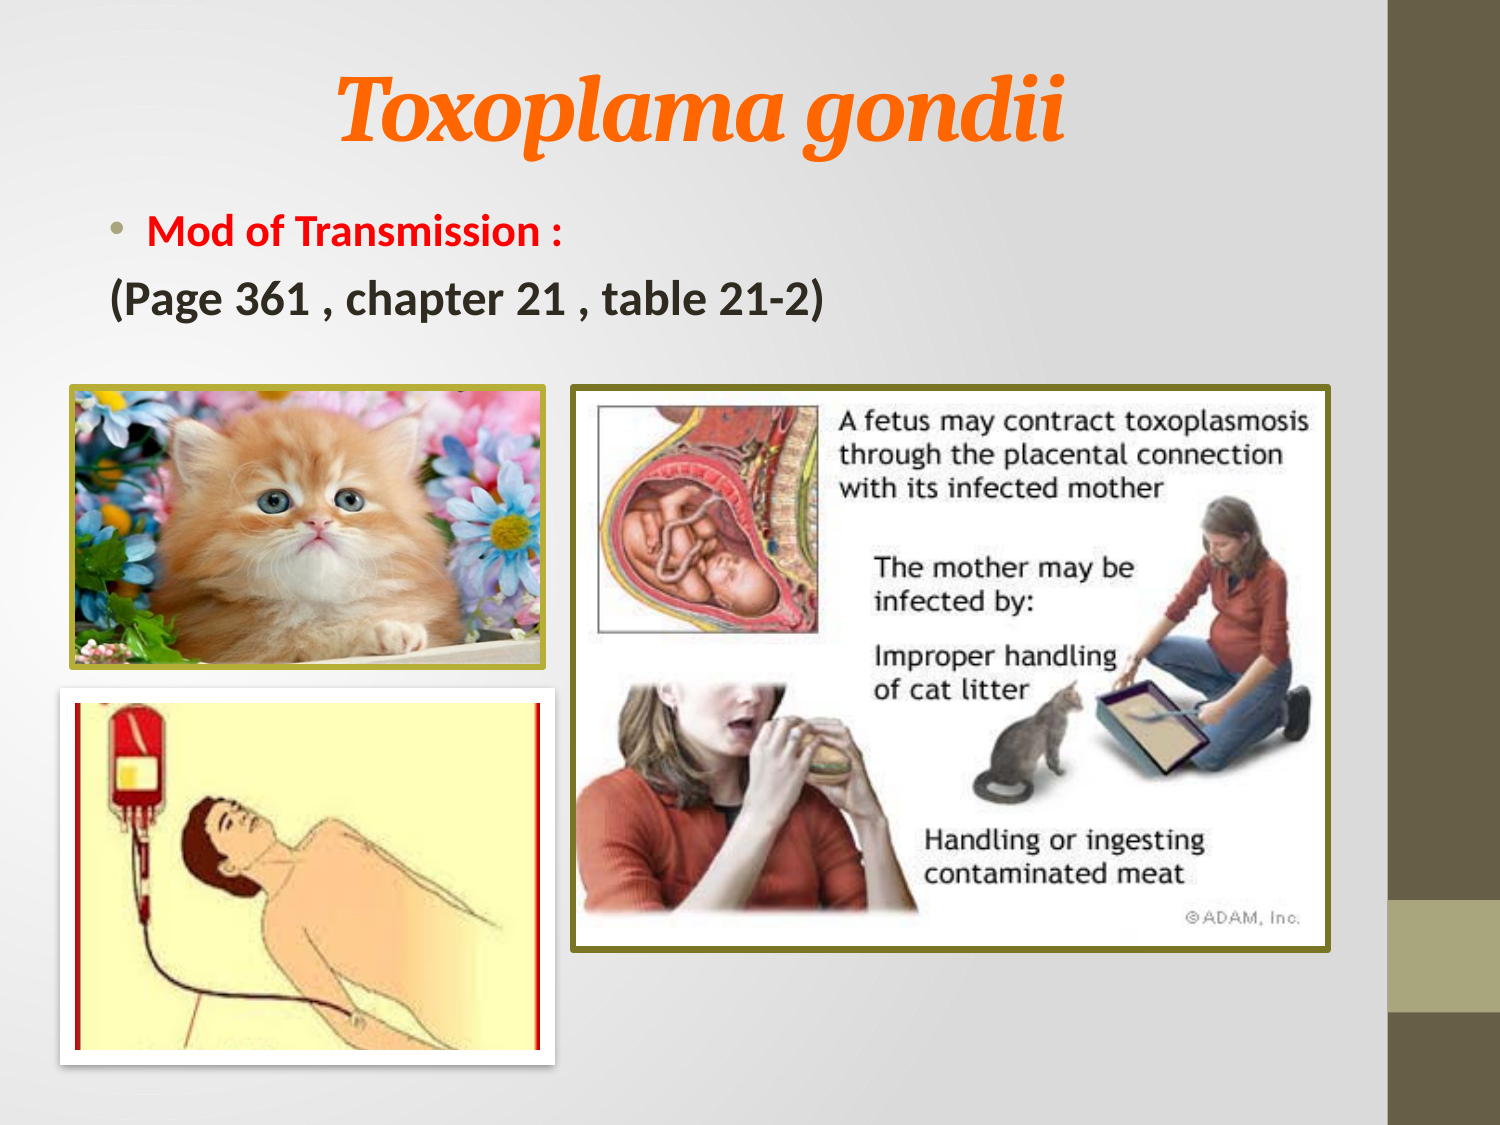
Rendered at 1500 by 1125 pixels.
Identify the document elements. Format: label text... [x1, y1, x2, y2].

list Mod of Transmission : (Page 361 , chapter 21 , table 21-2) [75, 192, 1325, 1050]
title Toxoplama gondii [75, 45, 1325, 162]
picture [74, 389, 541, 665]
picture [575, 389, 1326, 948]
picture [74, 702, 541, 1051]
